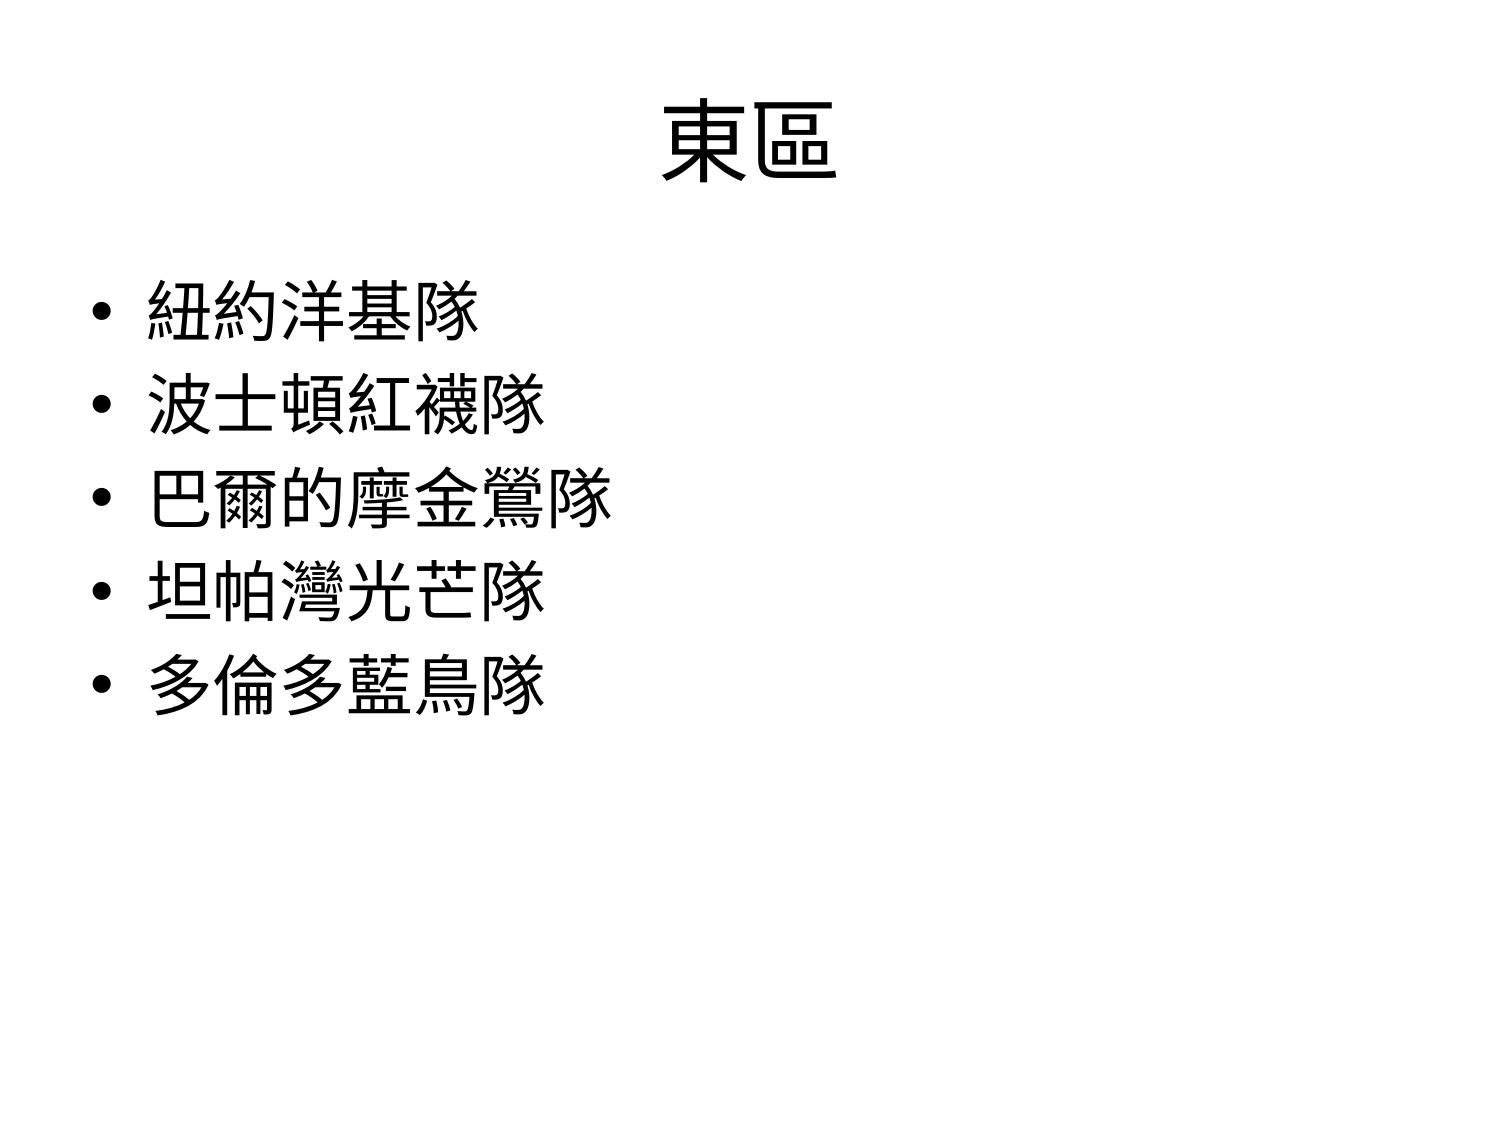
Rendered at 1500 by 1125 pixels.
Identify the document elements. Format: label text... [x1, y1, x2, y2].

list 紐約洋基隊 波士頓紅襪隊 巴爾的摩金鶯隊 坦帕灣光芒隊 多倫多藍鳥隊 [75, 262, 1425, 1005]
title 東區 [75, 45, 1425, 233]
